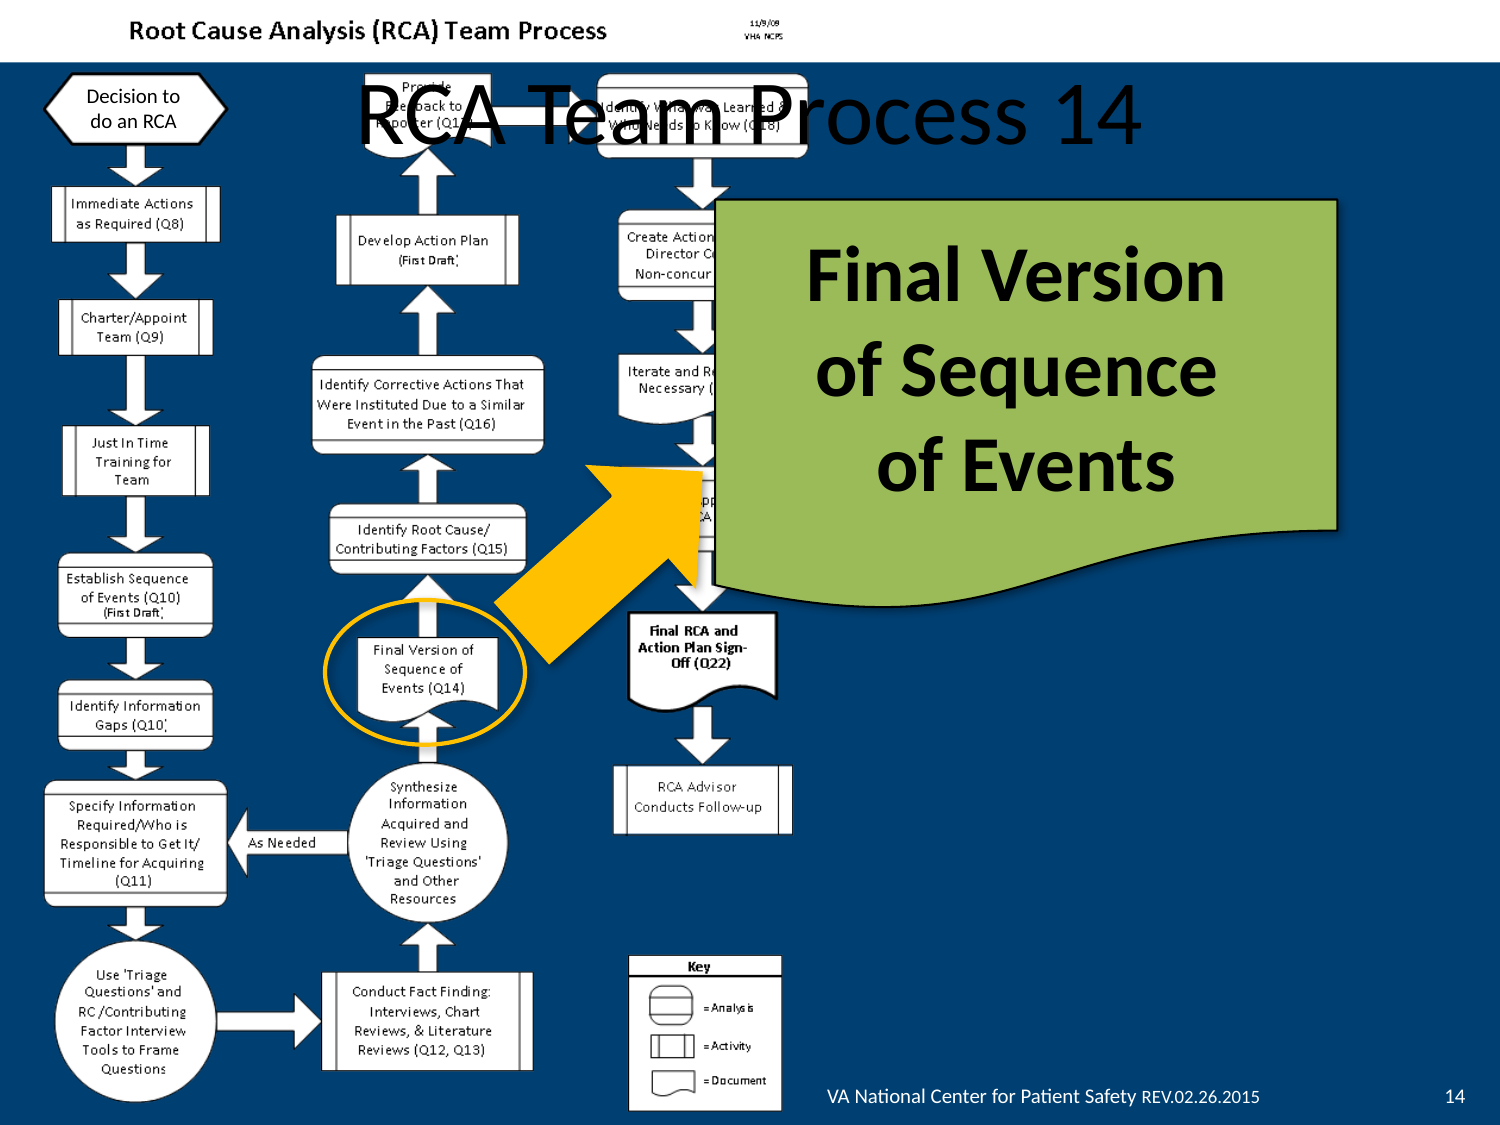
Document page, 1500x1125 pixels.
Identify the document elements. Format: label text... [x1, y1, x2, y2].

text_box [491, 462, 705, 667]
picture [39, 0, 816, 1125]
text_box Final Version of Sequence of Events [713, 233, 1340, 610]
title RCA Team Process 14 [75, 45, 1425, 233]
text_box [322, 597, 528, 747]
